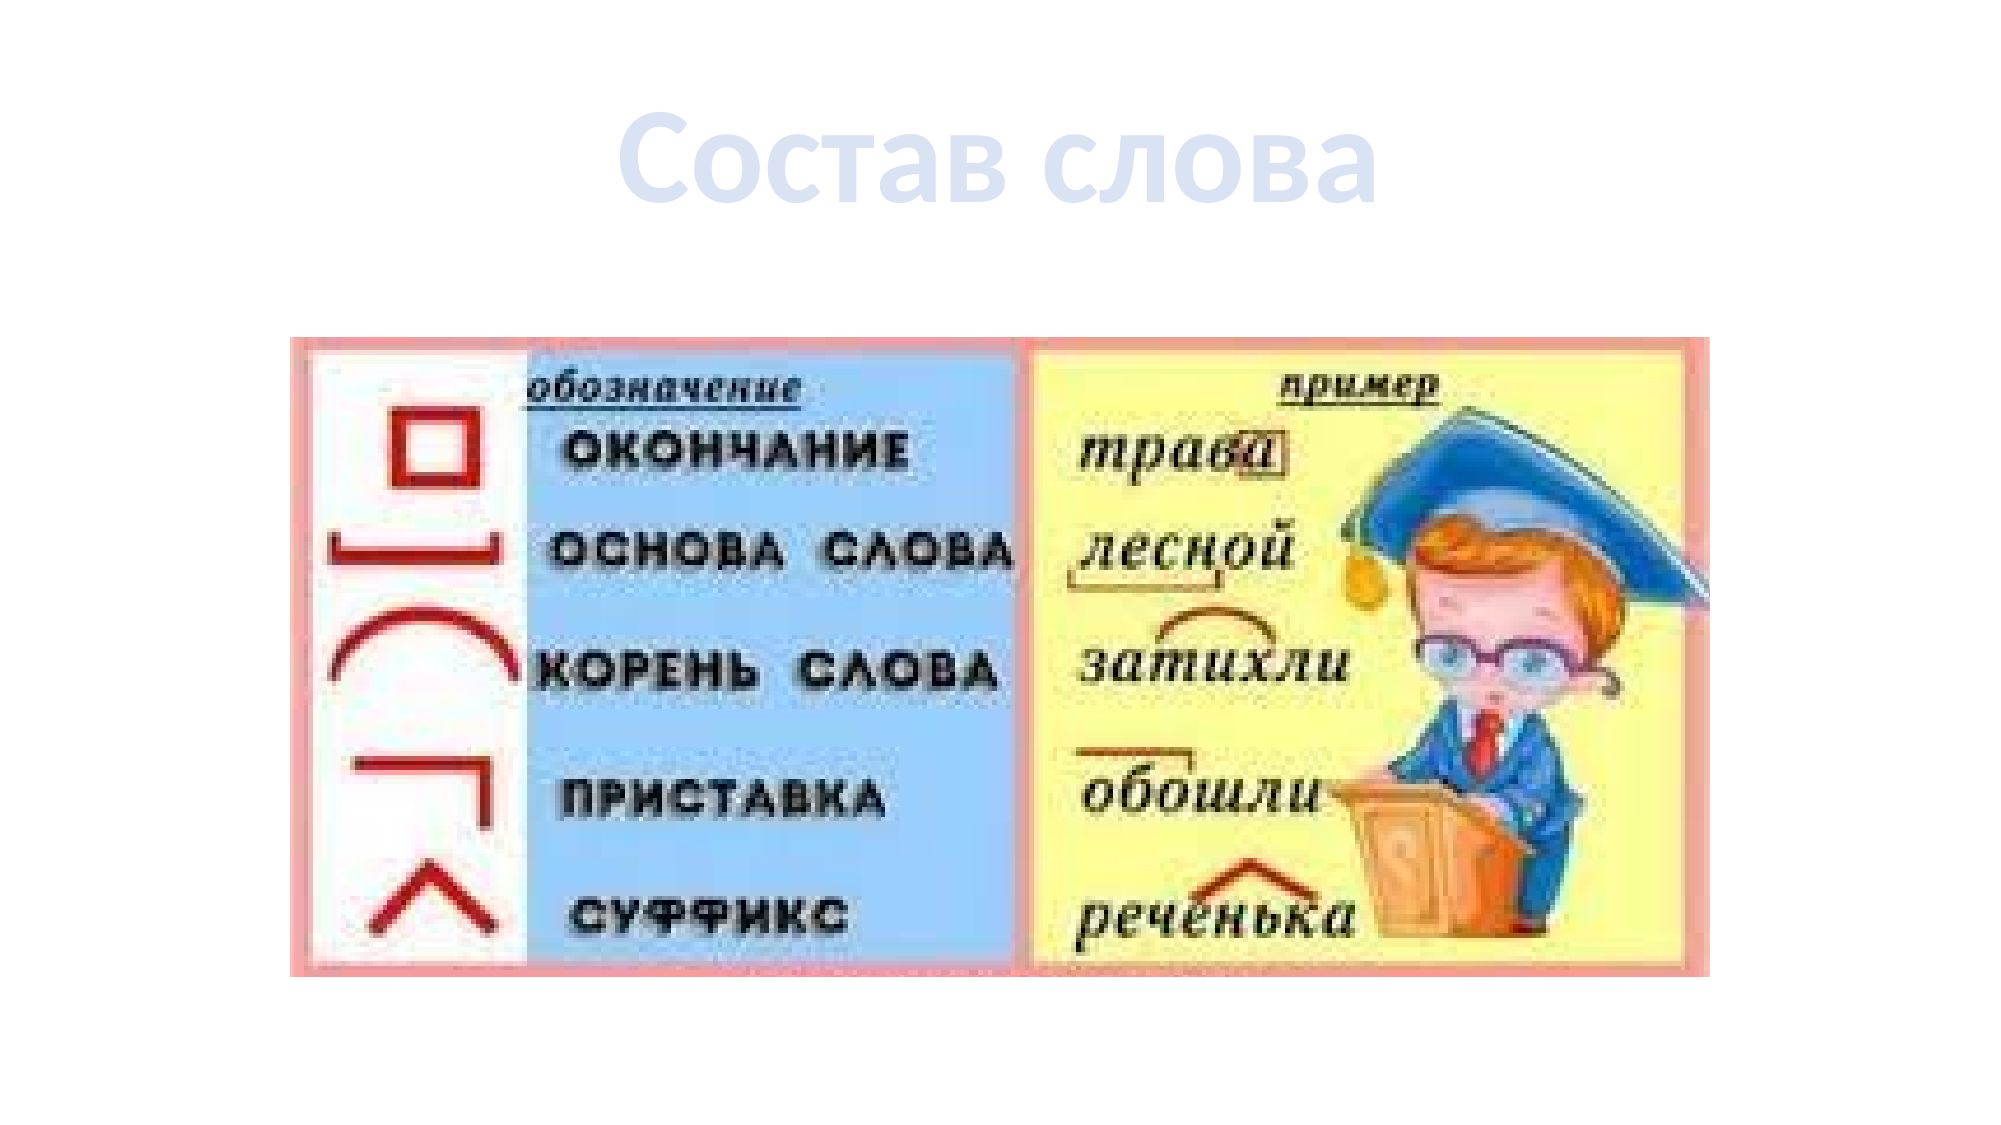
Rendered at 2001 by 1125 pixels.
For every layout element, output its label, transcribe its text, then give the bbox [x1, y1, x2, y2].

text_box Состав слова [484, 57, 1516, 238]
picture [289, 337, 1711, 977]
